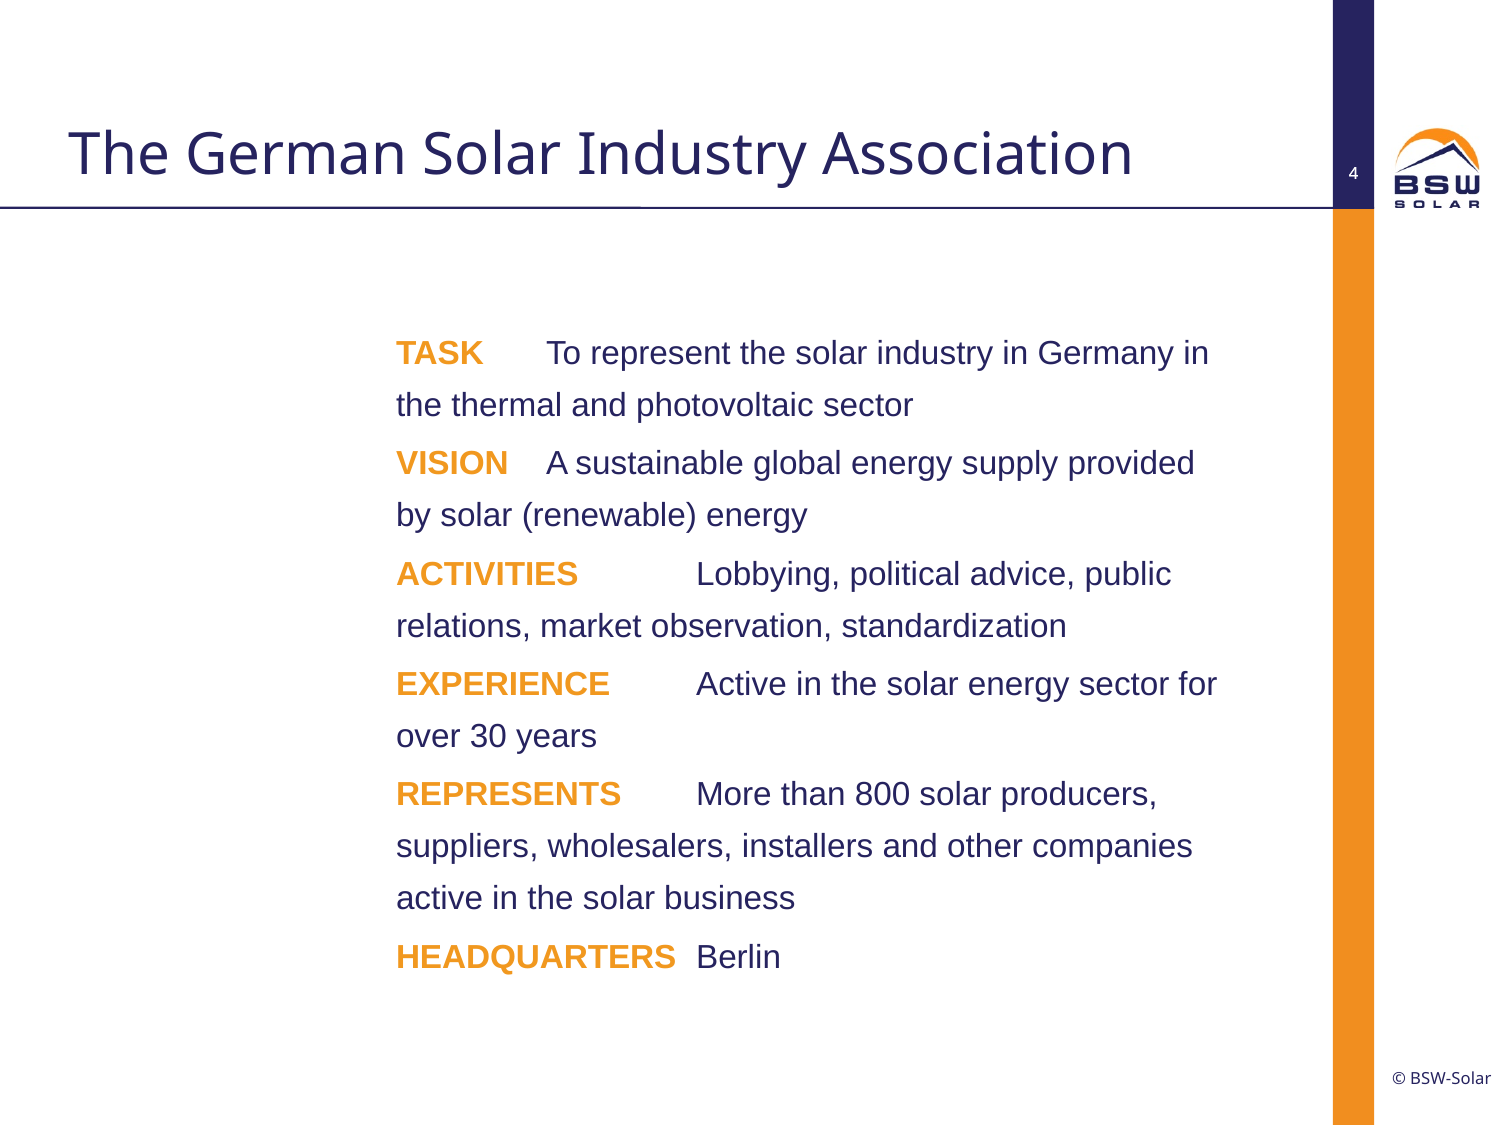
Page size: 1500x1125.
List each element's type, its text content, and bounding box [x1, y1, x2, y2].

text_box TASK To represent the solar industry in Germany in the thermal and photovoltaic sector VISION A sustainable global energy supply provided by solar (renewable) energy ACTIVITIES Lobbying, political advice, public relations, market observation, standardization EXPERIENCE Active in the solar energy sector for over 30 years REPRESENTS More than 800 solar producers, suppliers, wholesalers, installers and other companies active in the solar business HEADQUARTERS Berlin [58, 319, 1222, 1073]
picture [1391, 125, 1482, 208]
title The German Solar Industry Association [68, 0, 1334, 187]
footer © BSW-Solar [1392, 924, 1500, 1088]
text_box 4 [1332, 81, 1375, 186]
